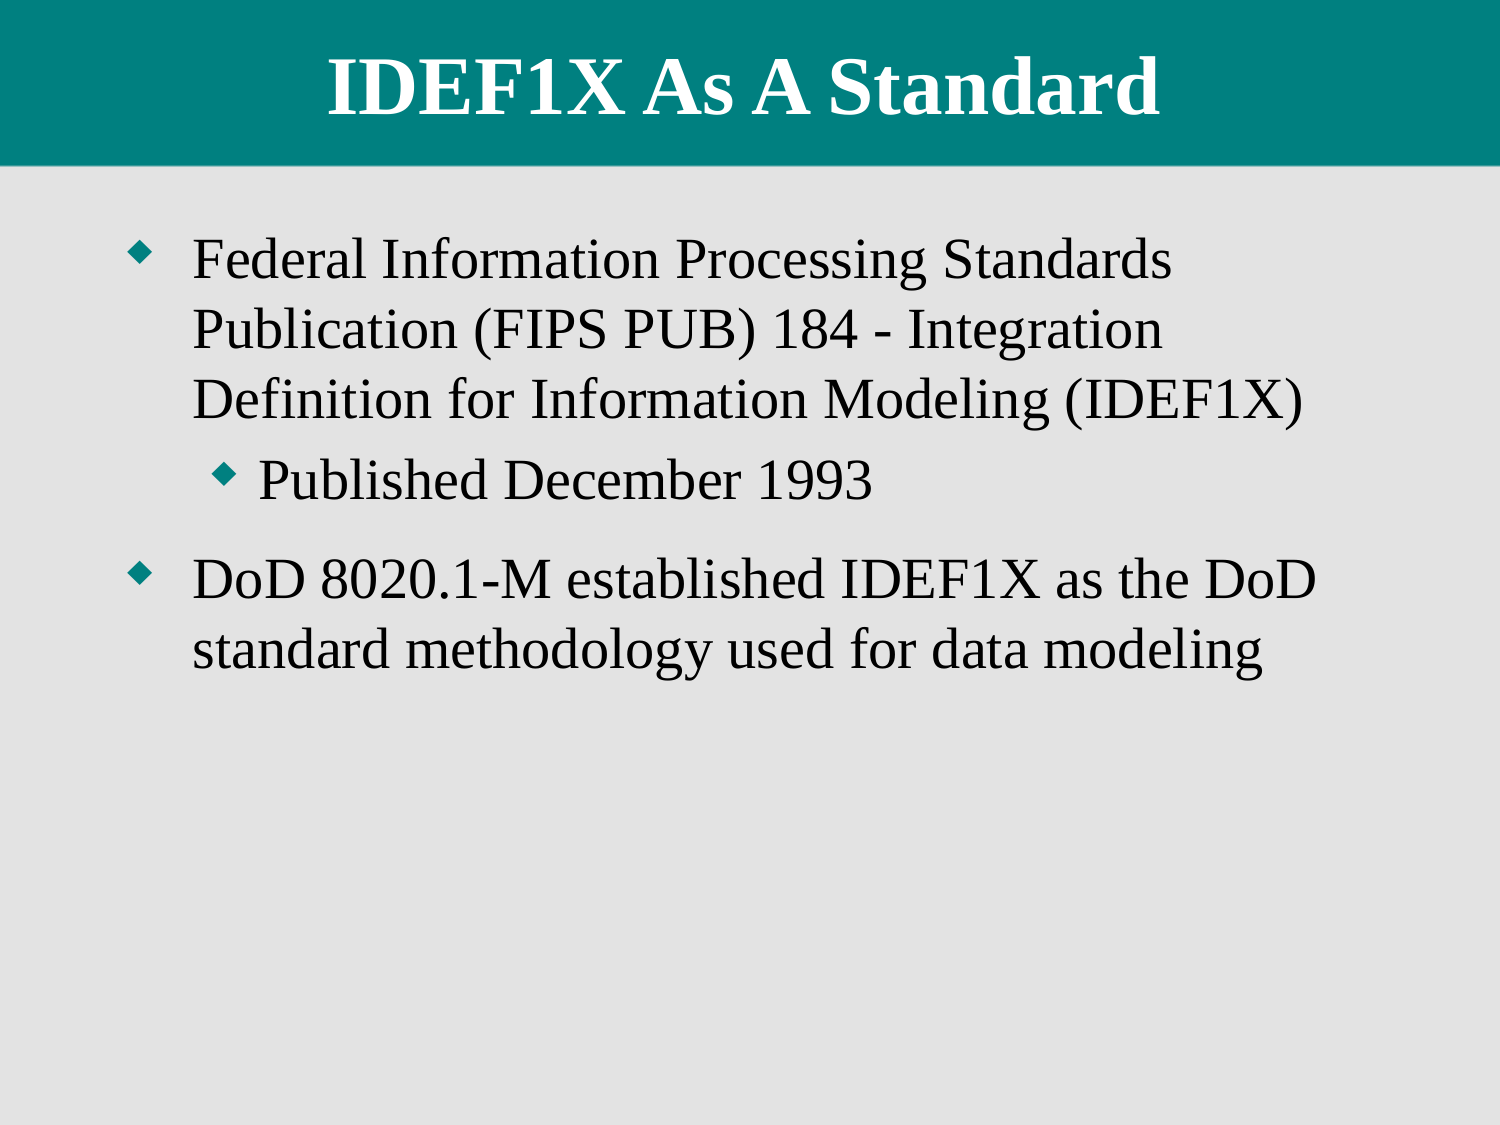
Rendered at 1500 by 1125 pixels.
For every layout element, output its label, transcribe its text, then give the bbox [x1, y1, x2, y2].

list Federal Information Processing Standards Publication (FIPS PUB) 184 - Integration Definition for Information Modeling (IDEF1X) Published December 1993 DoD 8020.1-M established IDEF1X as the DoD standard methodology used for data modeling [111, 211, 1388, 698]
title IDEF1X As A Standard [0, 23, 1488, 140]
picture [0, 0, 1500, 1125]
